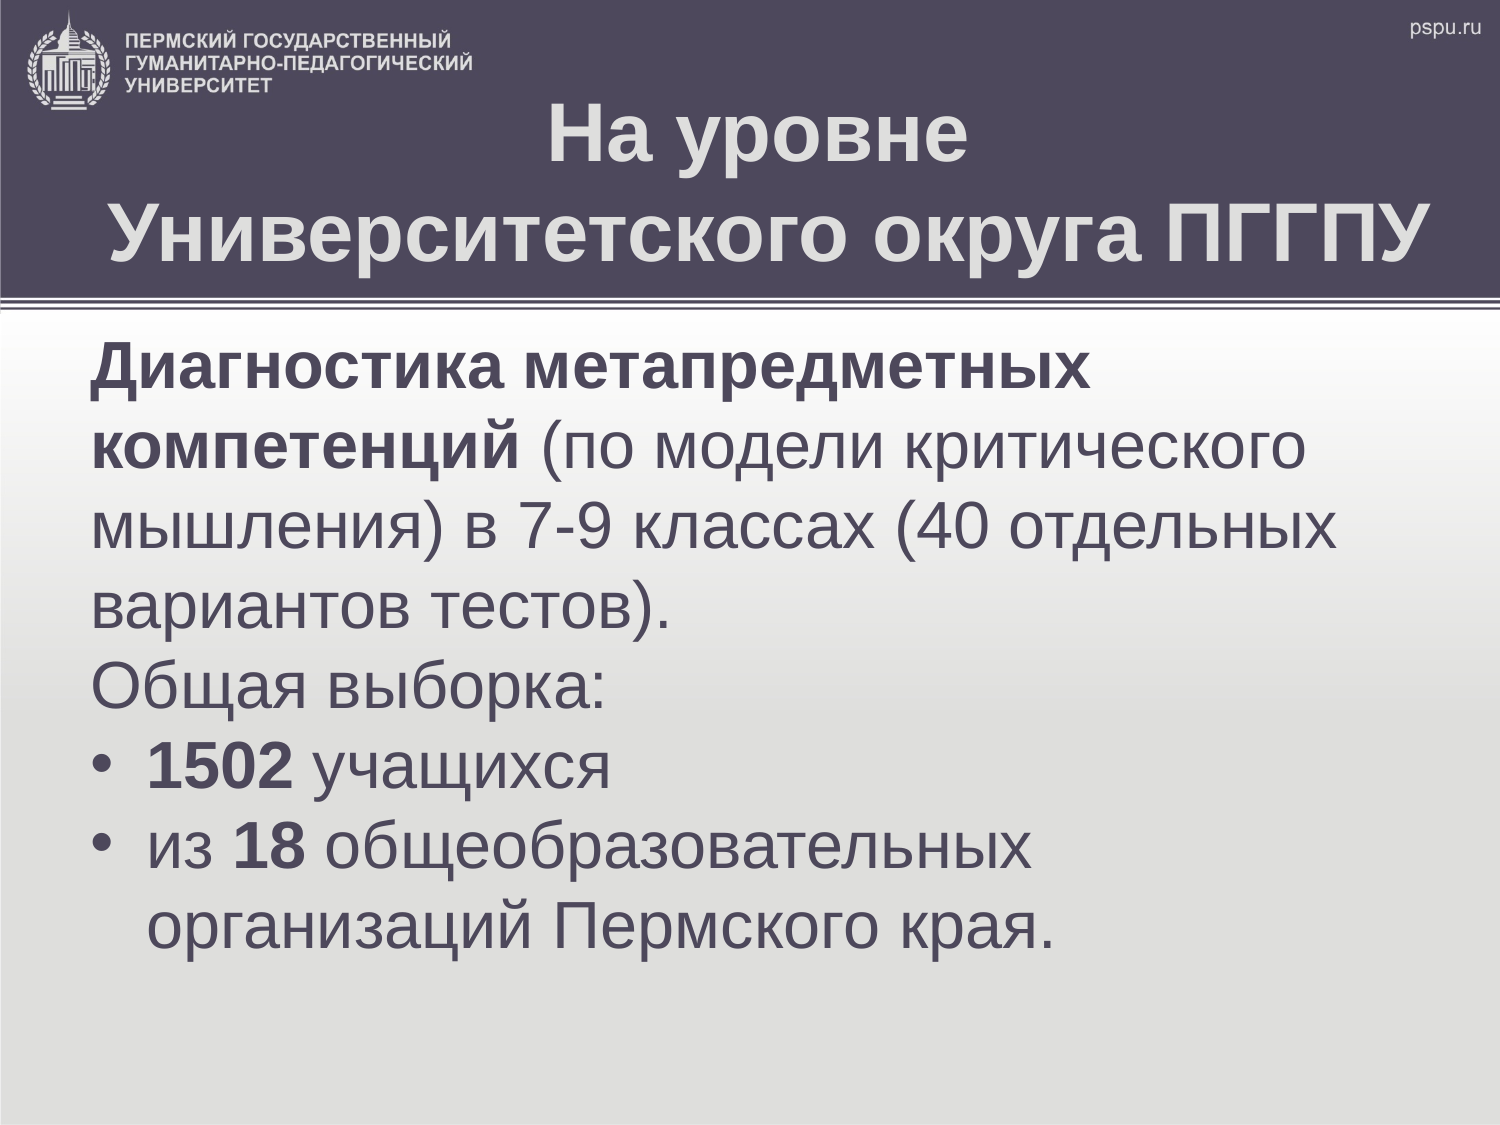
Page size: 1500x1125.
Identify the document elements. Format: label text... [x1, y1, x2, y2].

picture [0, 0, 1500, 1125]
list Диагностика метапредметных компетенций (по модели критического мышления) в 7-9 классах (40 отдельных вариантов тестов). Общая выборка: 1502 учащихся из 18 общеобразовательных организаций Пермского края. [75, 314, 1425, 1005]
title На уровне Университетского округа ПГГПУ [80, 90, 1459, 266]
